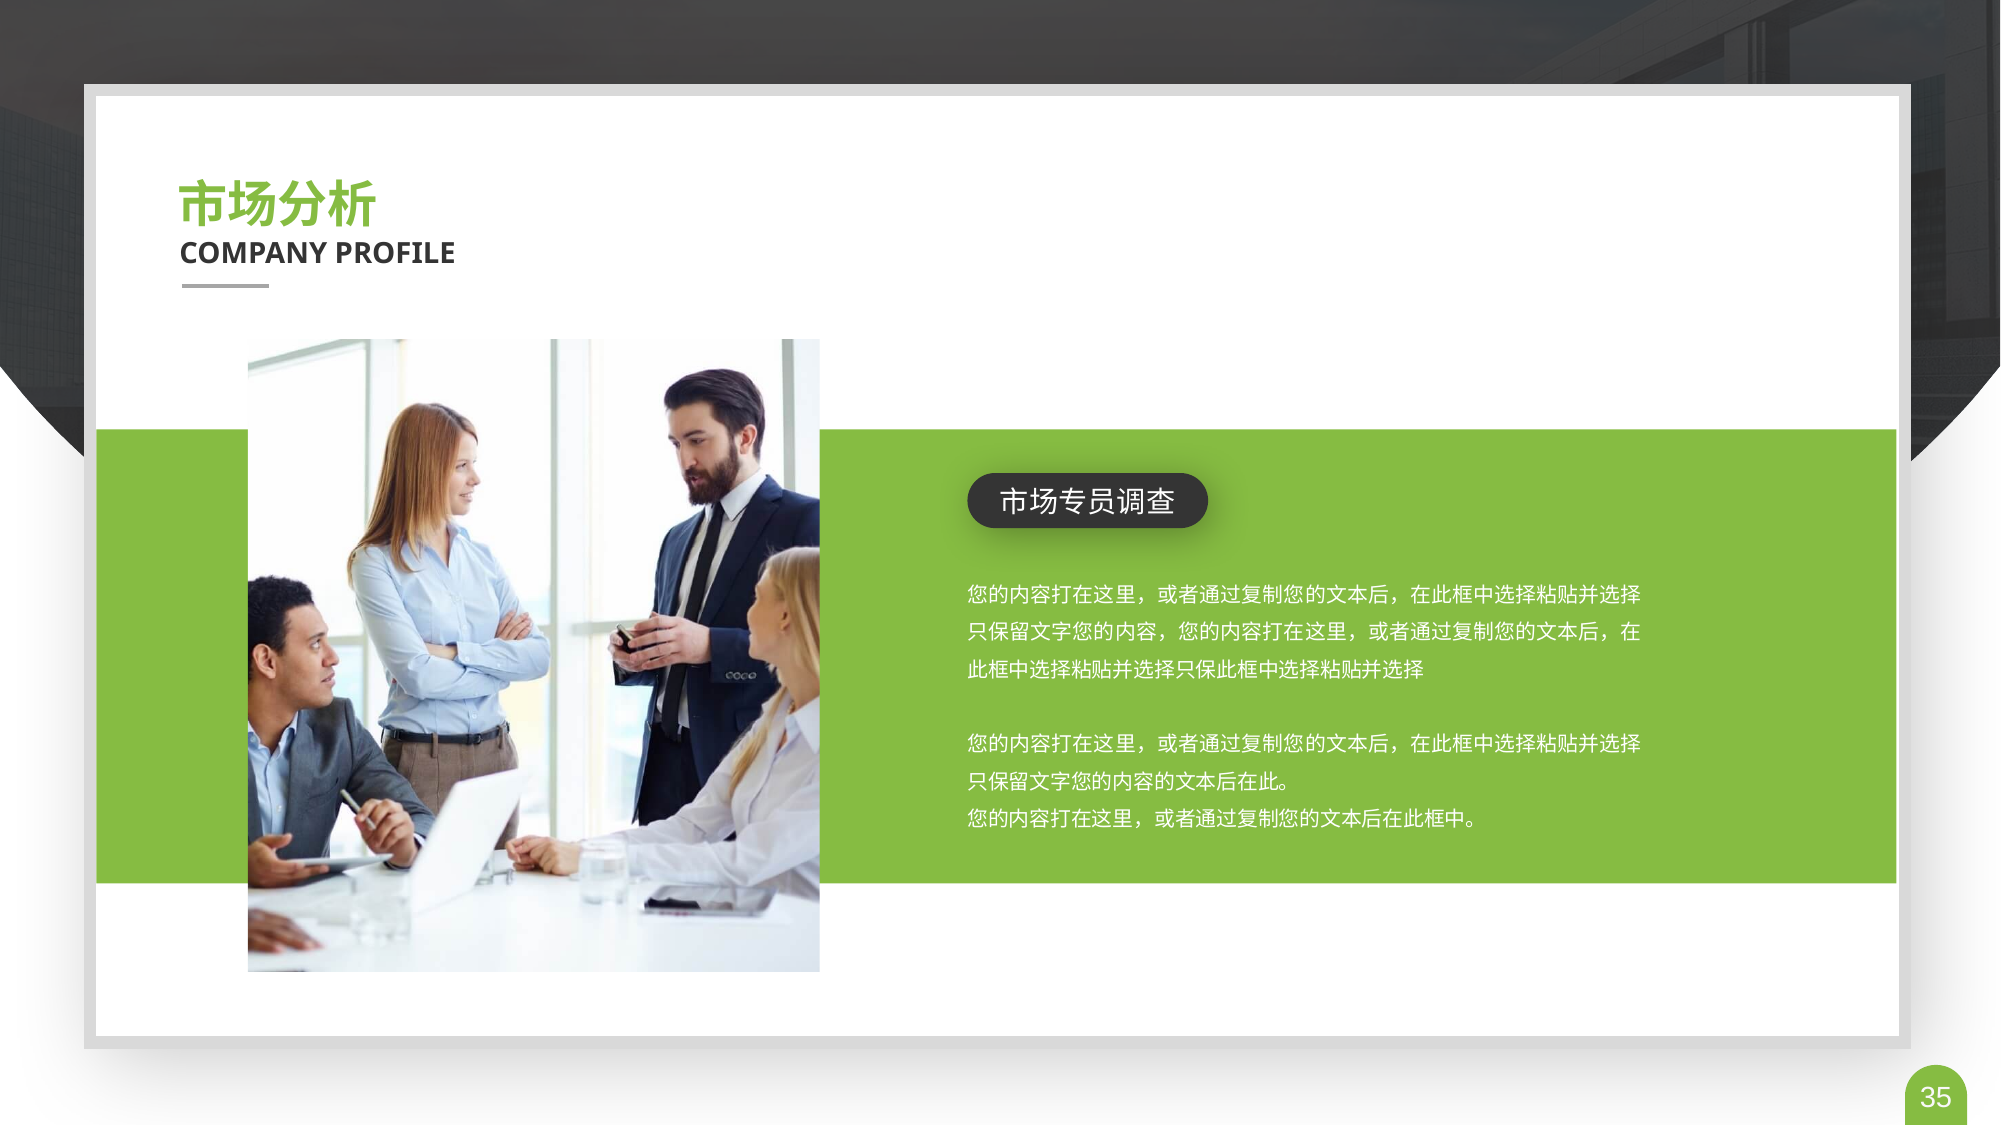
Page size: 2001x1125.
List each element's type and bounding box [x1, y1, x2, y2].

text_box [96, 339, 1897, 972]
text_box [162, 146, 749, 312]
